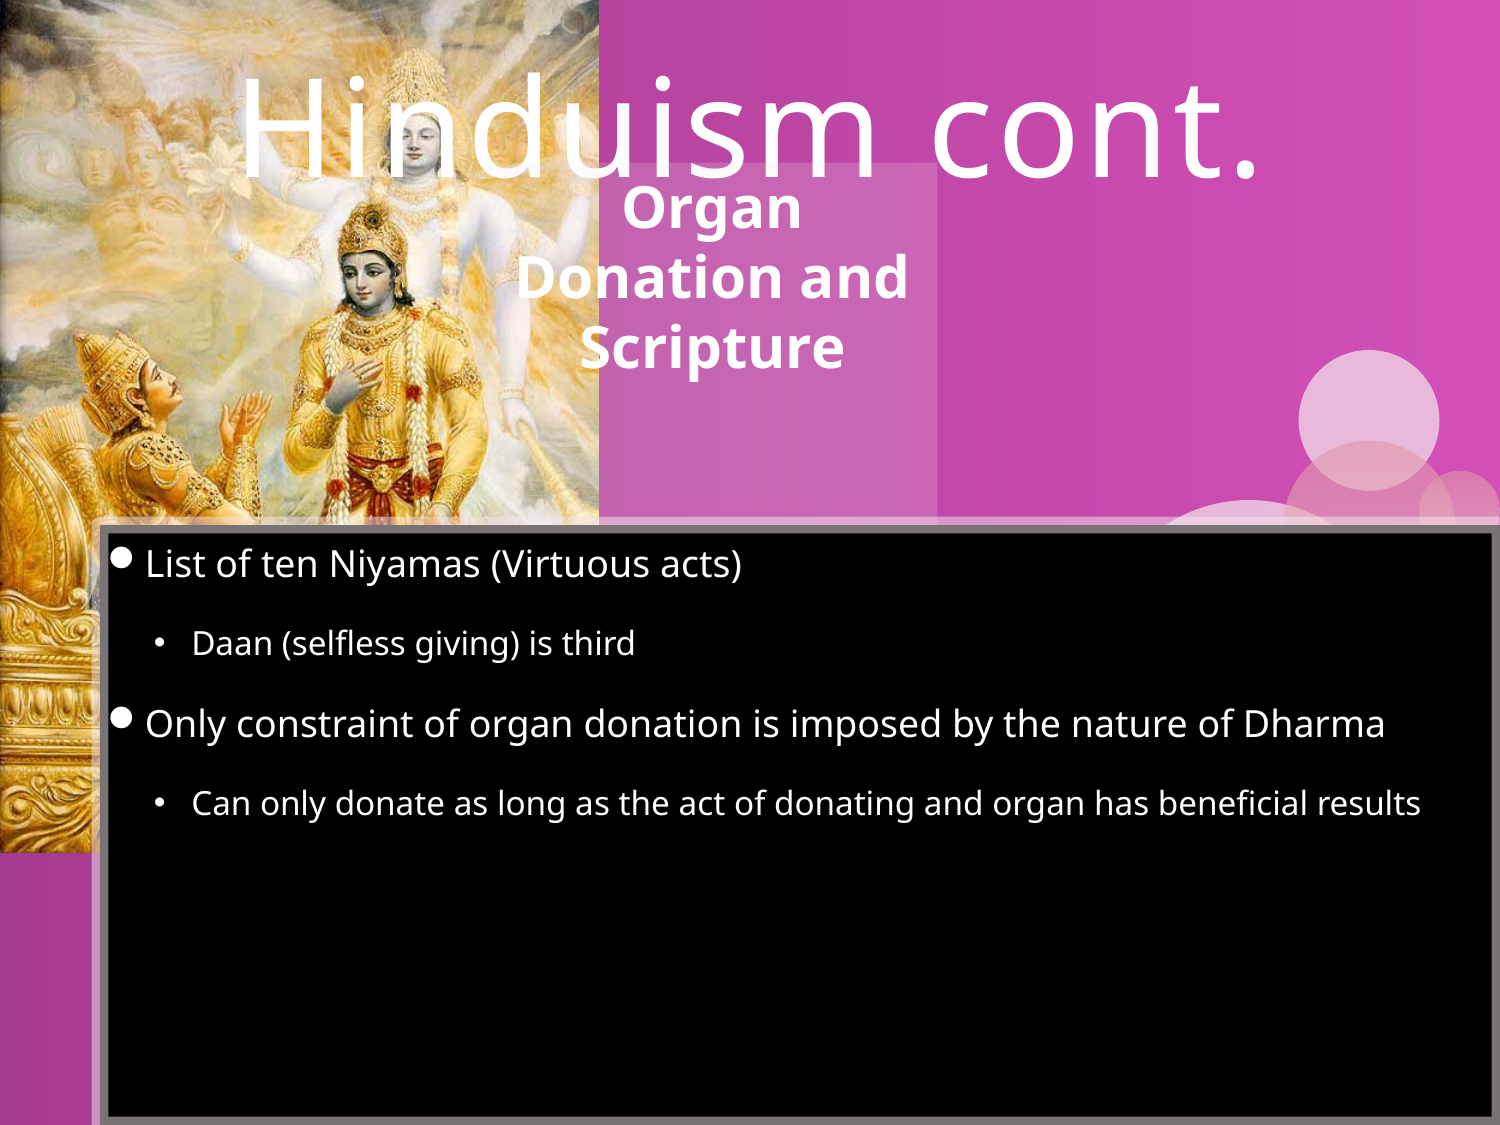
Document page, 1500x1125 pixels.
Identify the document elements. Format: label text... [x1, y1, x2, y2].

list Organ Donation and Scripture [600, 162, 938, 525]
list List of ten Niyamas (Virtuous acts) Daan (selfless giving) is third Only constraint of organ donation is imposed by the nature of Dharma Can only donate as long as the act of donating and organ has beneficial results [92, 517, 1500, 1125]
picture [0, 0, 600, 855]
title Hinduism cont. [600, 44, 1425, 213]
